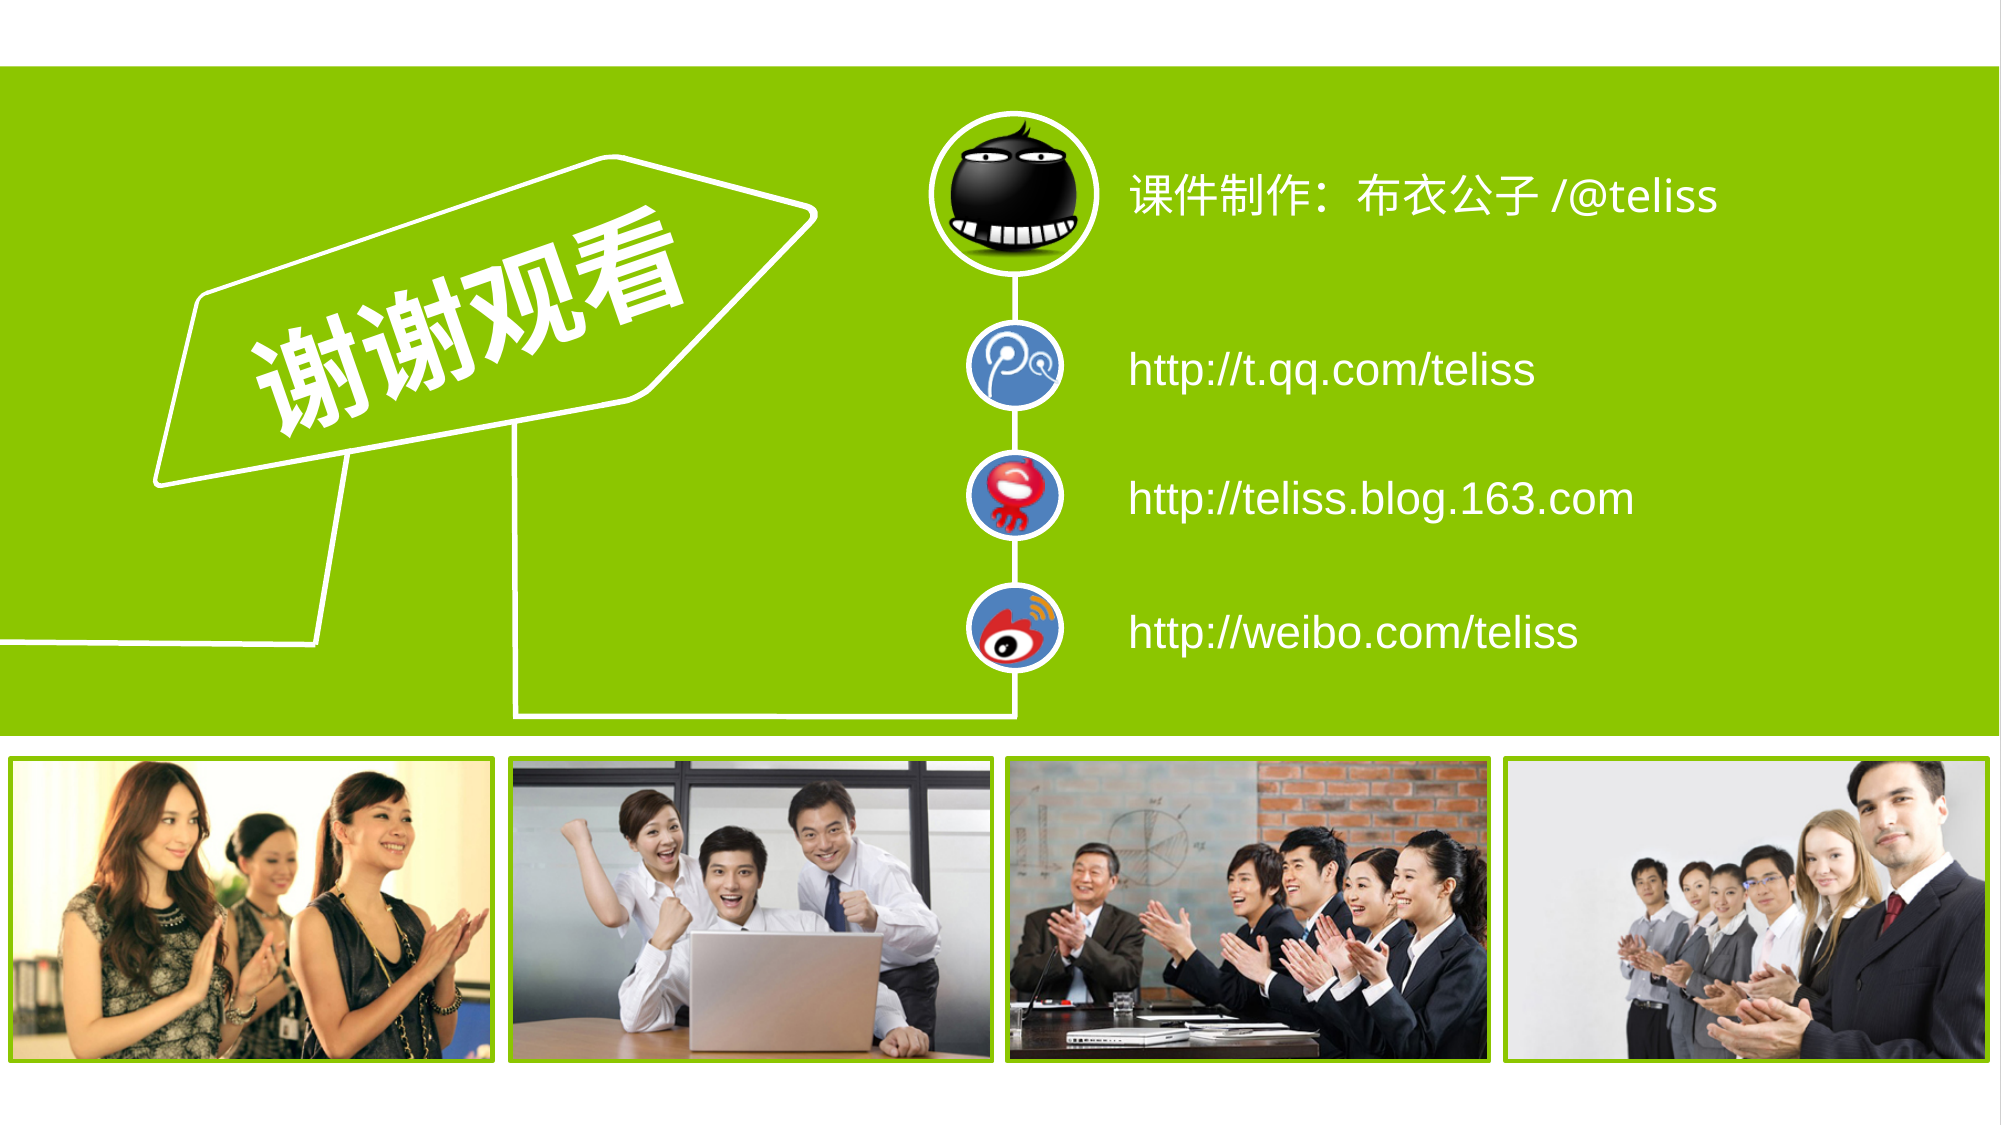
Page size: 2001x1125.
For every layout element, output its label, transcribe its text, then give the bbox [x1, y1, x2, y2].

text_box [0, 64, 2001, 738]
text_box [968, 584, 1062, 671]
picture [979, 595, 1055, 664]
picture [943, 119, 1084, 260]
picture [1009, 760, 1487, 1060]
text_box [285, 449, 347, 465]
text_box 课件制作：布衣公子/@teliss [1113, 144, 1895, 243]
picture [512, 760, 990, 1060]
text_box [345, 403, 602, 455]
text_box http://weibo.com/teliss [1113, 600, 1933, 659]
text_box 课件制作 [931, 162, 938, 226]
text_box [968, 452, 1062, 539]
text_box 课件制作 [1088, 158, 1097, 230]
text_box http://teliss.blog.163.com [1112, 466, 1847, 525]
text_box [190, 464, 267, 482]
text_box [207, 155, 623, 294]
picture [12, 760, 491, 1060]
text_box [968, 322, 1062, 409]
text_box http://t.qq.com/teliss [1113, 338, 1871, 396]
text_box 课件制作 [982, 268, 1046, 275]
text_box [153, 291, 208, 488]
picture [985, 458, 1045, 534]
text_box [602, 156, 817, 408]
picture [1507, 760, 1986, 1060]
text_box 谢谢观看 [218, 169, 722, 470]
text_box 课件制作 [990, 113, 1038, 117]
